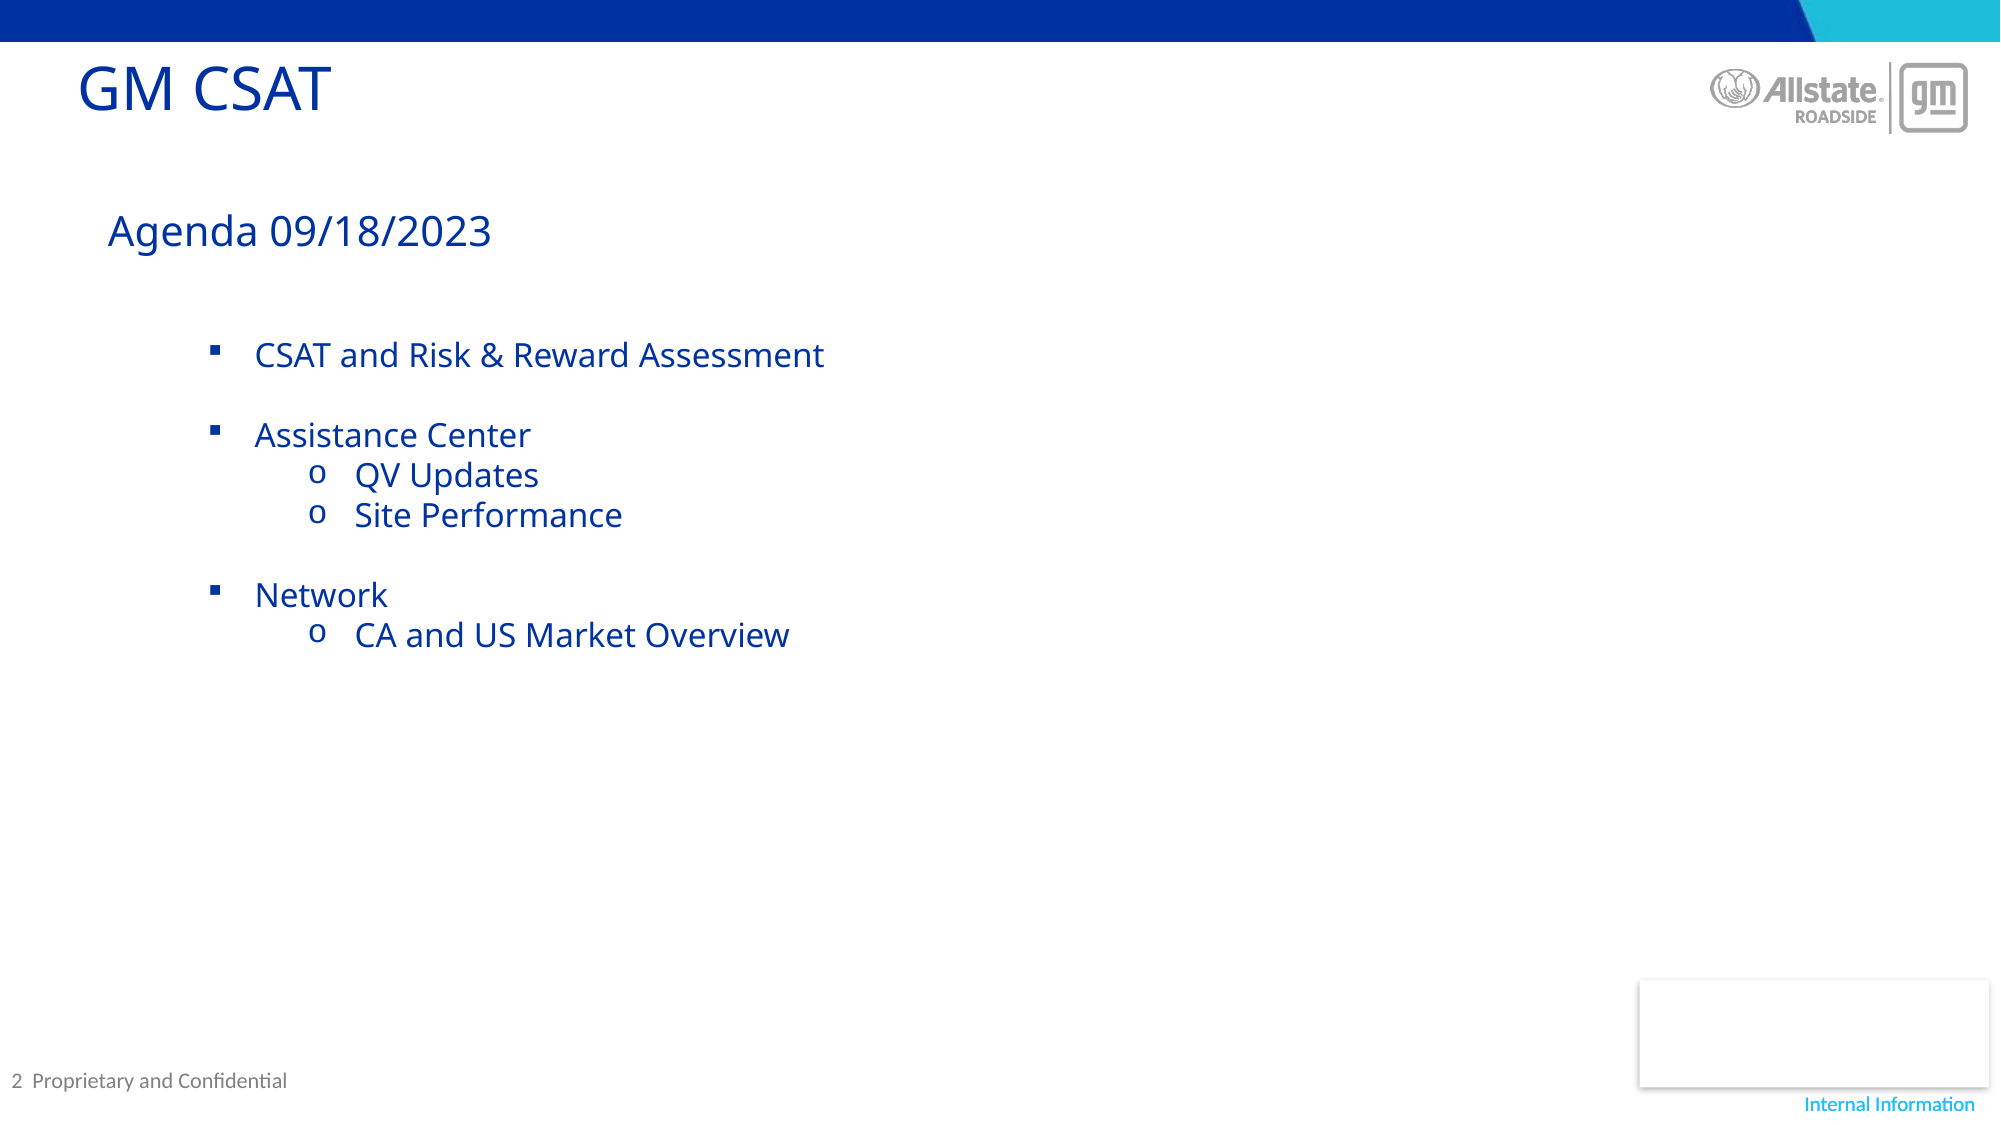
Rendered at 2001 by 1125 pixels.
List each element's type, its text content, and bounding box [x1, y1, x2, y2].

picture [0, 0, 2000, 42]
title GM CSAT [62, 42, 1704, 137]
picture [1708, 62, 1974, 134]
text_box Agenda 09/18/2023 CSAT and Risk & Reward Assessment Assistance Center QV Updates Site Performance Network CA and US Market Overview [92, 197, 1845, 922]
